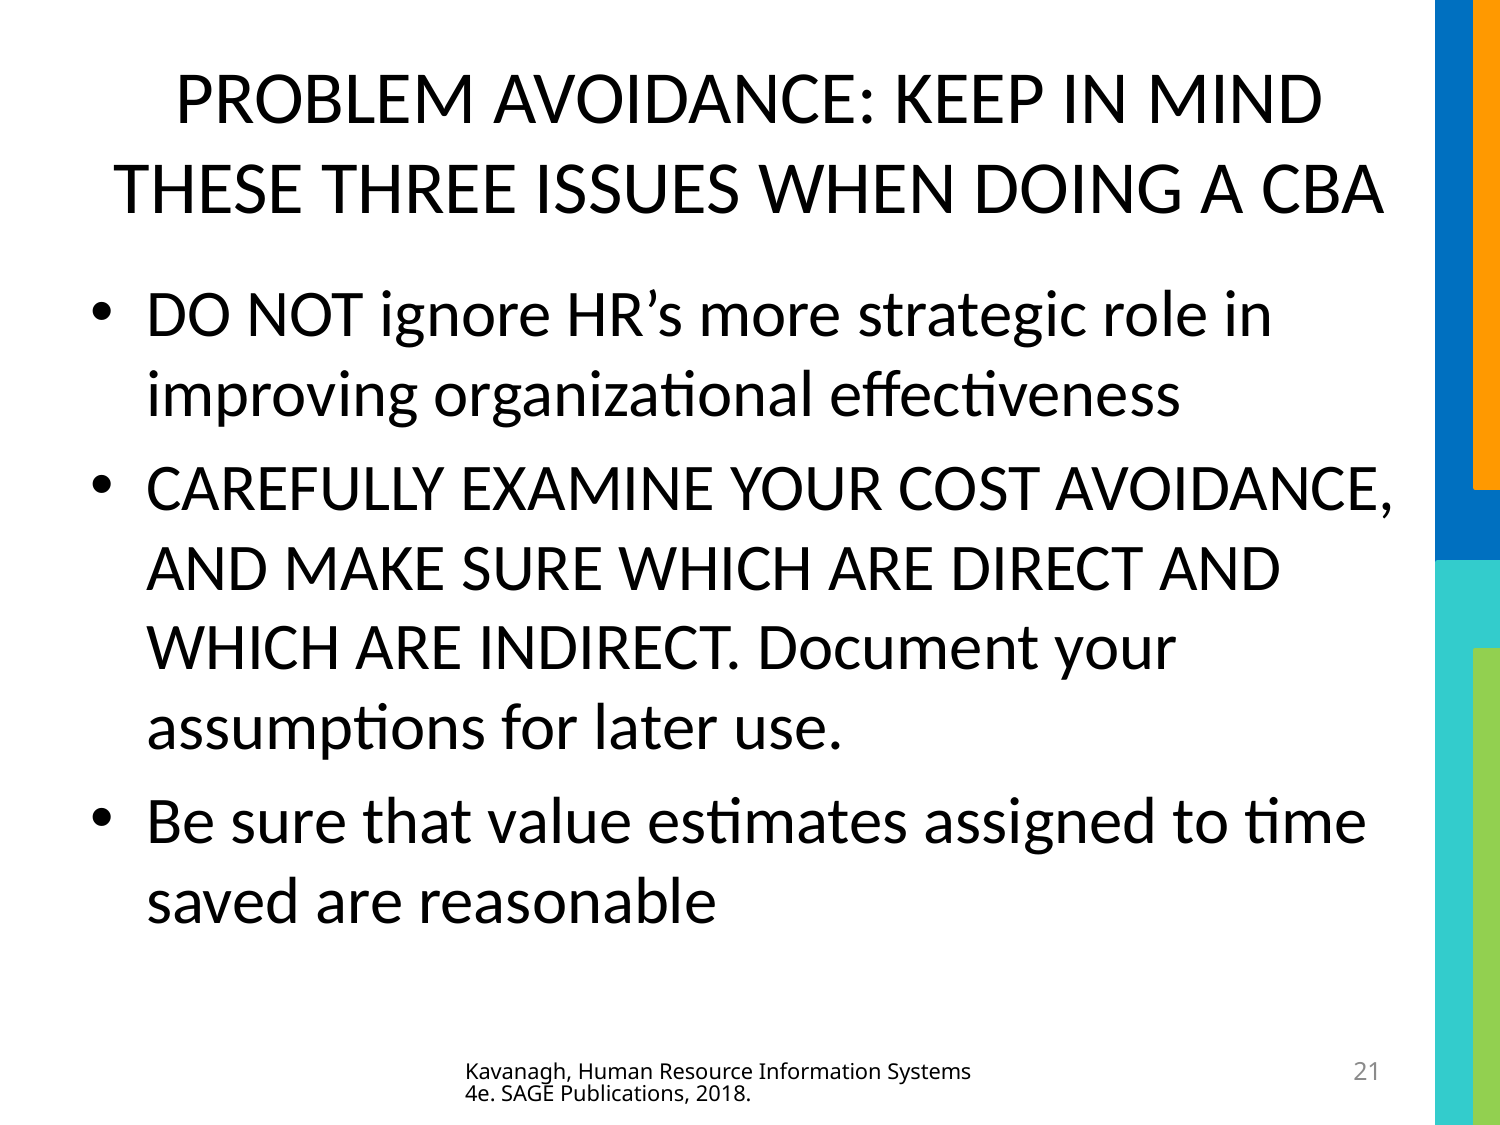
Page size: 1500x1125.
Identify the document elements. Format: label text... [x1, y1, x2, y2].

title PROBLEM AVOIDANCE: KEEP IN MIND THESE THREE ISSUES WHEN DOING A CBA [75, 45, 1425, 233]
list DO NOT ignore HR’s more strategic role in improving organizational effectiveness CAREFULLY EXAMINE YOUR COST AVOIDANCE, AND MAKE SURE WHICH ARE DIRECT AND WHICH ARE INDIRECT. Document your assumptions for later use. Be sure that value estimates assigned to time saved are reasonable [75, 262, 1425, 1005]
slide_number 21 [1059, 1042, 1397, 1103]
footer Kavanagh, Human Resource Information Systems 4e. SAGE Publications, 2018. [450, 1042, 1004, 1103]
